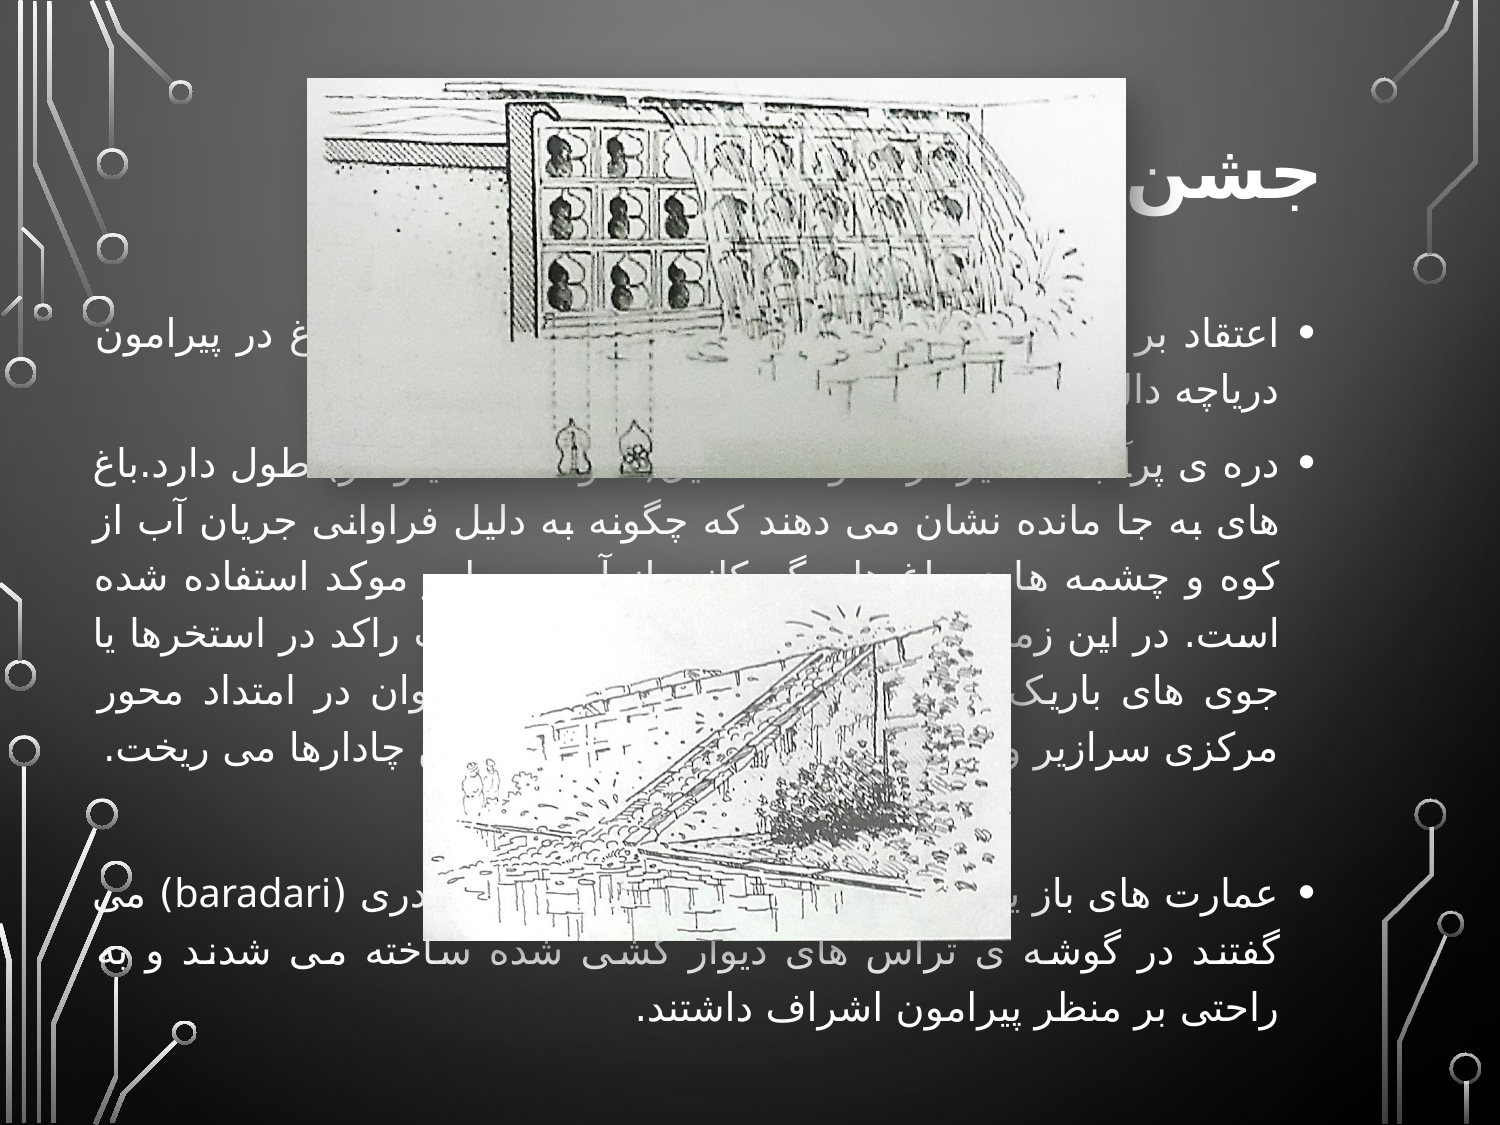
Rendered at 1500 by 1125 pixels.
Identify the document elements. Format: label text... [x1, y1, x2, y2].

title جشن آب [1174, 125, 1339, 313]
title جشن آب [88, 125, 290, 290]
picture [306, 77, 1127, 478]
list اعتقاد بر این است که در دوران حکومت جهانگیر صدها باغ در پیرامون دریاچه دال و سریناگار ساخته شده است. دره ی پرآب کشمیر در حدود 90 مایل(حدود 145 کیلومتر) طول دارد.باغ های به جا مانده نشان می دهند که چگونه به دلیل فراوانی جریان آب از کوه و چشمه ها در باغ های گورکانی از آب به طور موکد استفاده شده است. در این زمین های شیب دار دیگر آب به صورت راکد در استخرها یا جوی های باریک دیده نمی شد بلکه با شکوه فراوان در امتداد محور مرکزی سرازیر و از آن جا بر روی چینی-کاناها و پایین چادارها می ریخت. عمارت های باز یا خانه های تابستانی که به آن ها بارادری (baradari) می گفتند در گوشه ی تراس های دیوار کشی شده ساخته می شدند و به راحتی بر منظر پیرامون اشراف داشتند. [76, 290, 1327, 1079]
picture [422, 574, 1011, 941]
